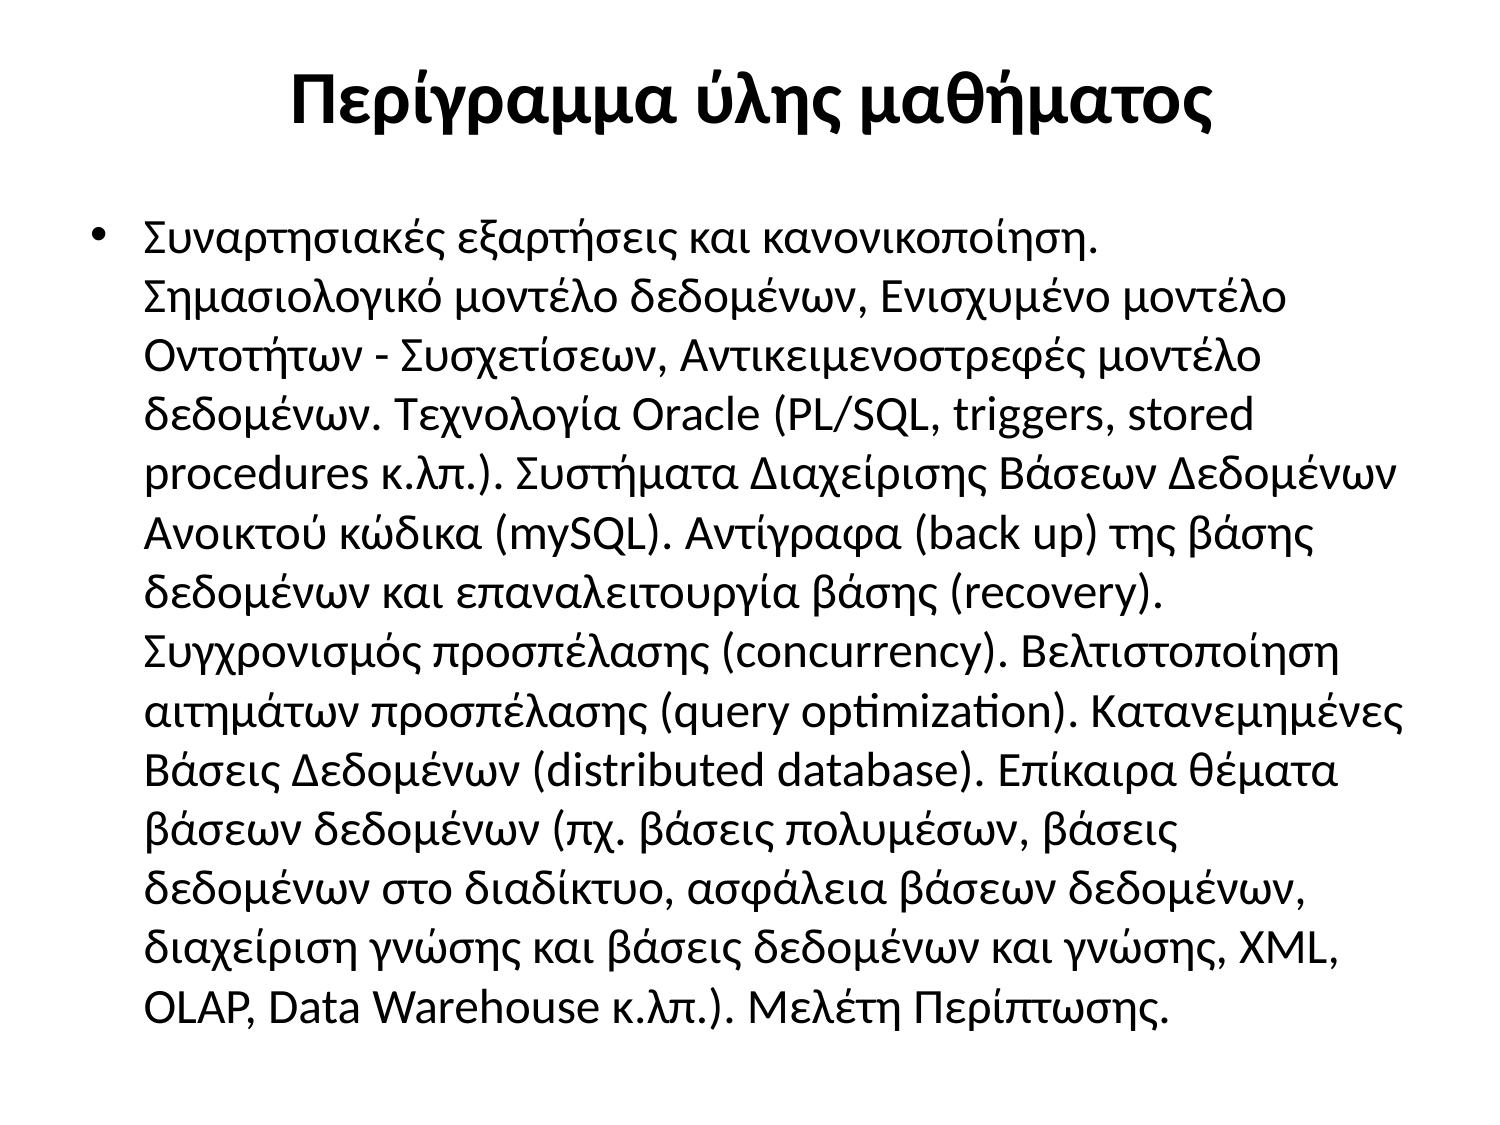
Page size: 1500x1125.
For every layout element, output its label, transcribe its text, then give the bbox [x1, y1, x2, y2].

title Περίγραμμα ύλης µαθήµατος [76, 19, 1427, 169]
list Συναρτησιακές εξαρτήσεις και κανονικοποίηση. Σημασιολογικό μοντέλο δεδομένων, Ενισχυμένο μοντέλο Οντοτήτων - Συσχετίσεων, Αντικειμενοστρεφές μοντέλο δεδομένων. Τεχνολογία Oracle (PL/SQL, triggers, stored procedures κ.λπ.). Συστήματα Διαχείρισης Βάσεων Δεδομένων Ανοικτού κώδικα (mySQL). Αντίγραφα (back up) της βάσης δεδομένων και επαναλειτουργία βάσης (recovery). Συγχρονισμός προσπέλασης (concurrency). Βελτιστοποίηση αιτημάτων προσπέλασης (query optimization). Κατανεμημένες Βάσεις Δεδομένων (distributed database). Επίκαιρα θέματα βάσεων δεδομένων (πχ. βάσεις πολυμέσων, βάσεις δεδομένων στο διαδίκτυο, ασφάλεια βάσεων δεδομένων, διαχείριση γνώσης και βάσεις δεδομένων και γνώσης, XML, OLAP, Data Warehouse κ.λπ.). Μελέτη Περίπτωσης. [75, 196, 1425, 1071]
